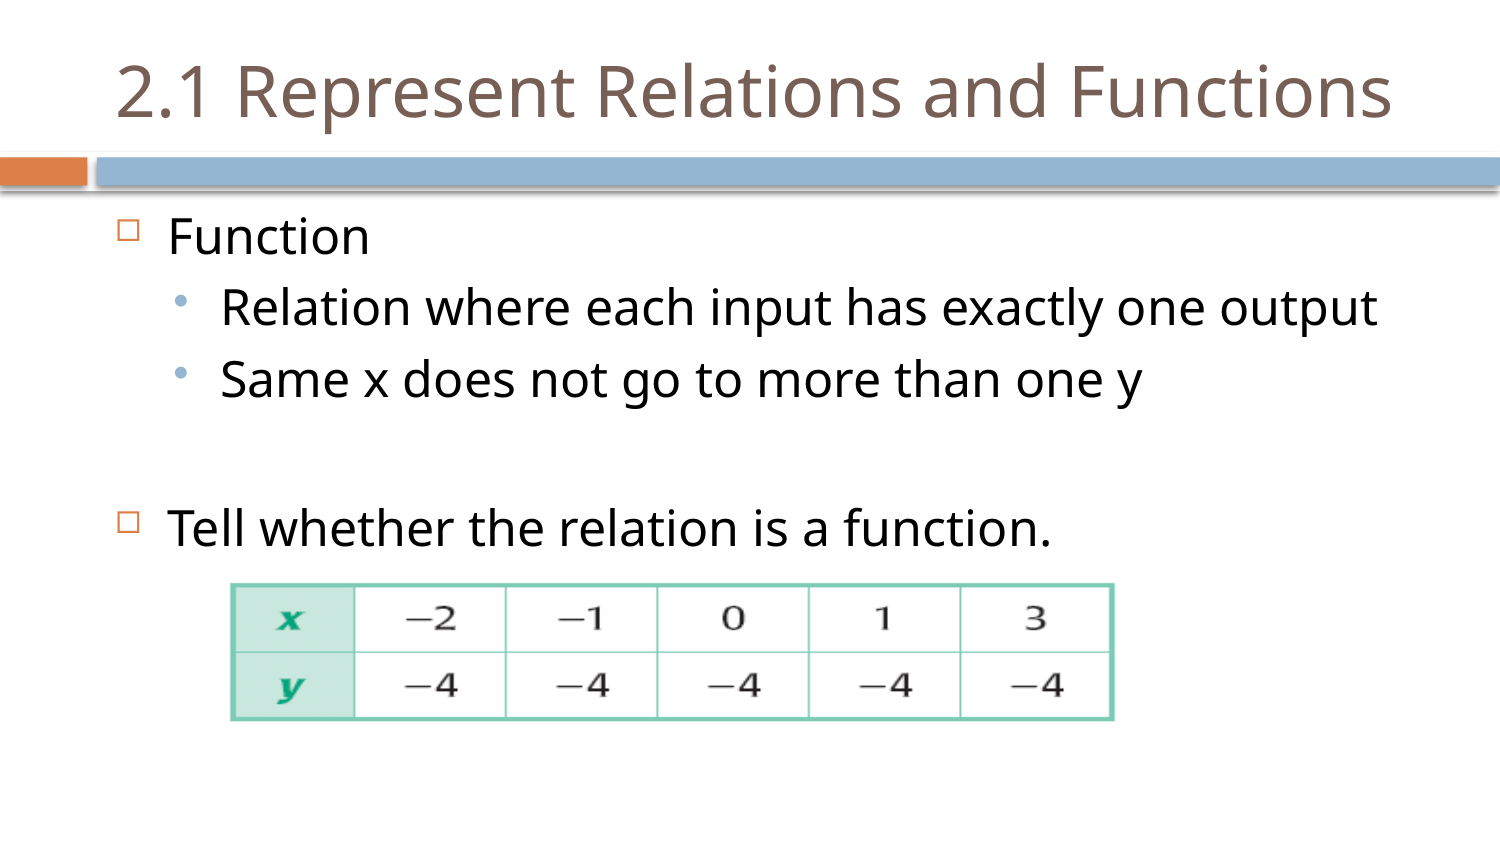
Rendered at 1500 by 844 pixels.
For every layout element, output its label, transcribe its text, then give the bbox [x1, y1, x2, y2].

picture [224, 579, 1119, 731]
list Function Relation where each input has exactly one output Same x does not go to more than one y Tell whether the relation is a function. [100, 196, 1438, 750]
title 2.1 Represent Relations and Functions [100, 28, 1438, 150]
